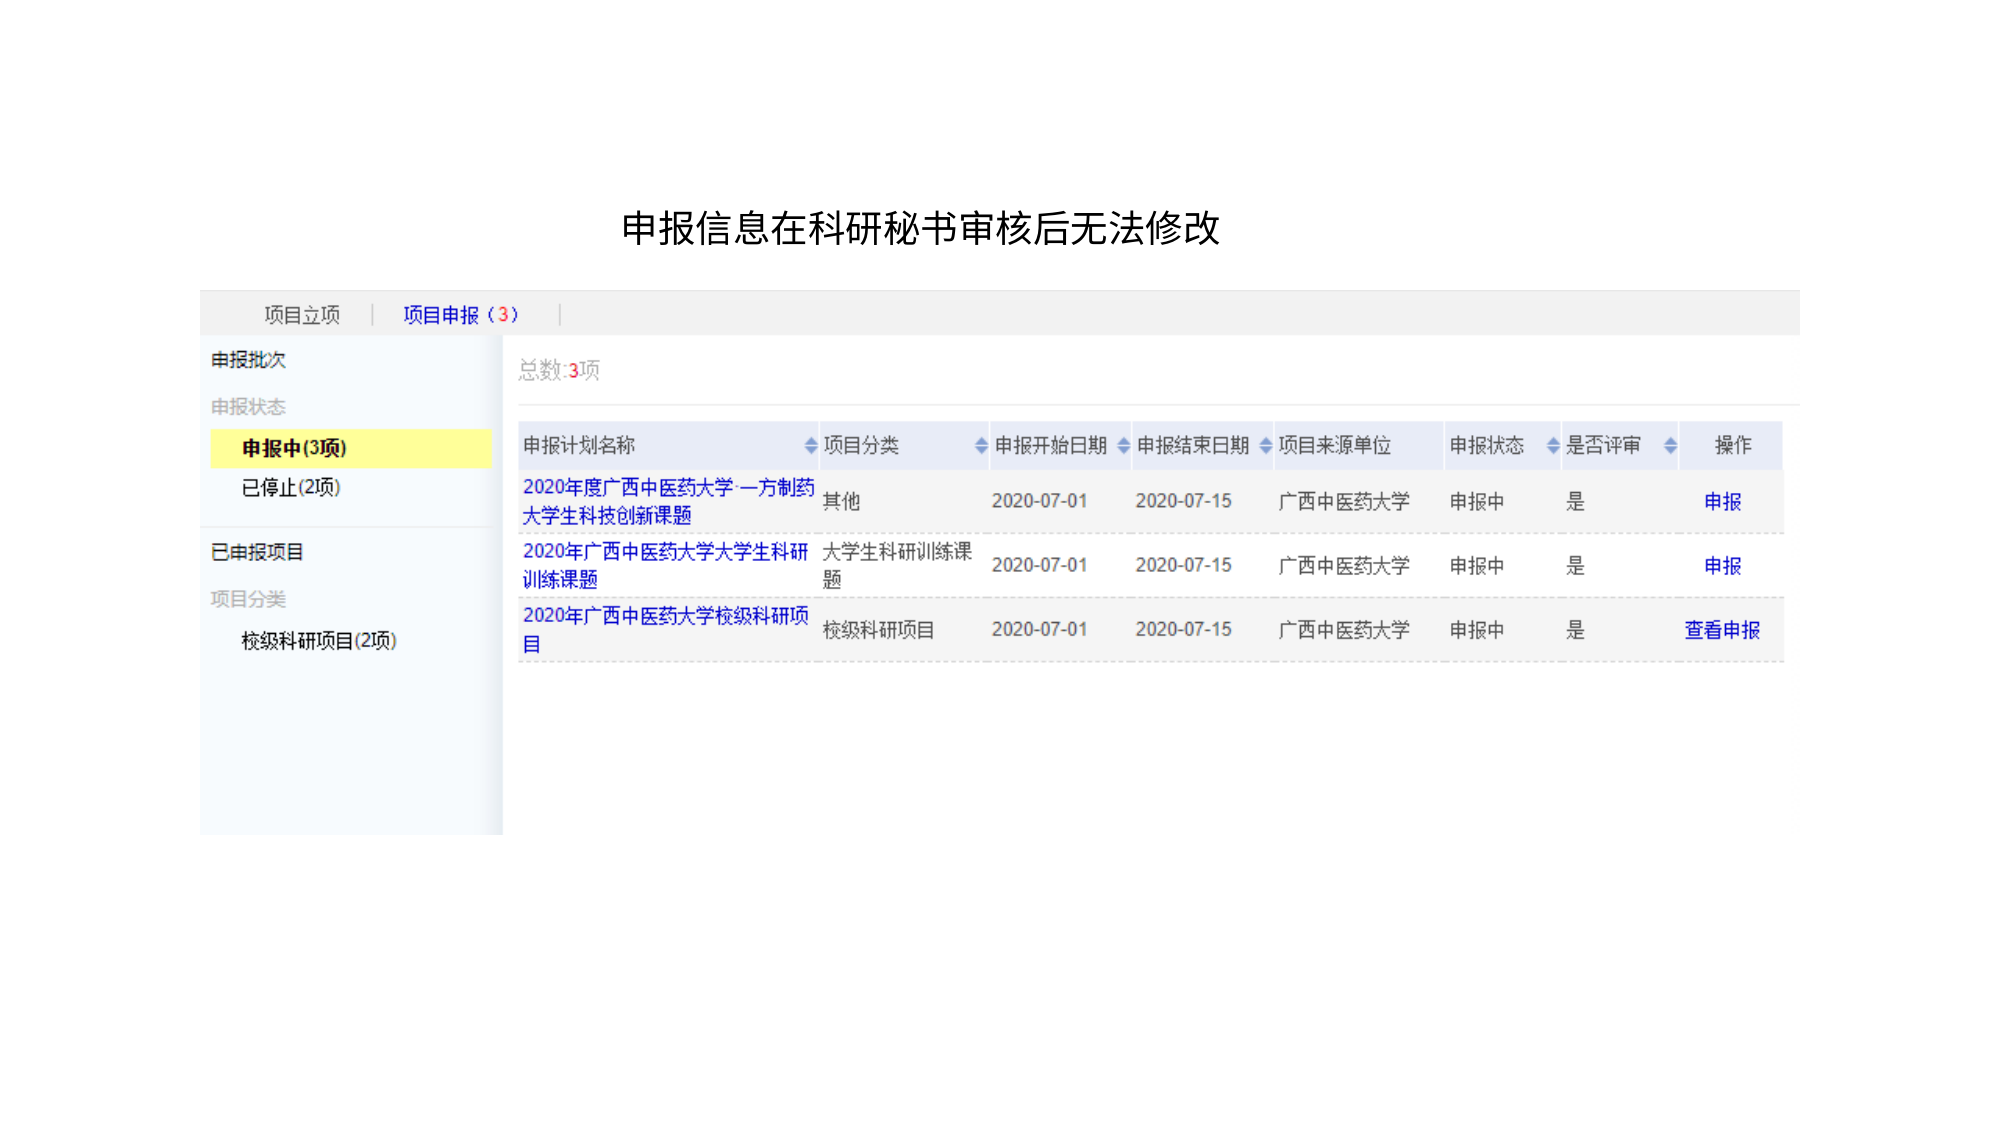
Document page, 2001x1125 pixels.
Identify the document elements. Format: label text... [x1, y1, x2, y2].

picture [199, 290, 1800, 835]
text_box 申报信息在科研秘书审核后无法修改 [606, 197, 1377, 258]
